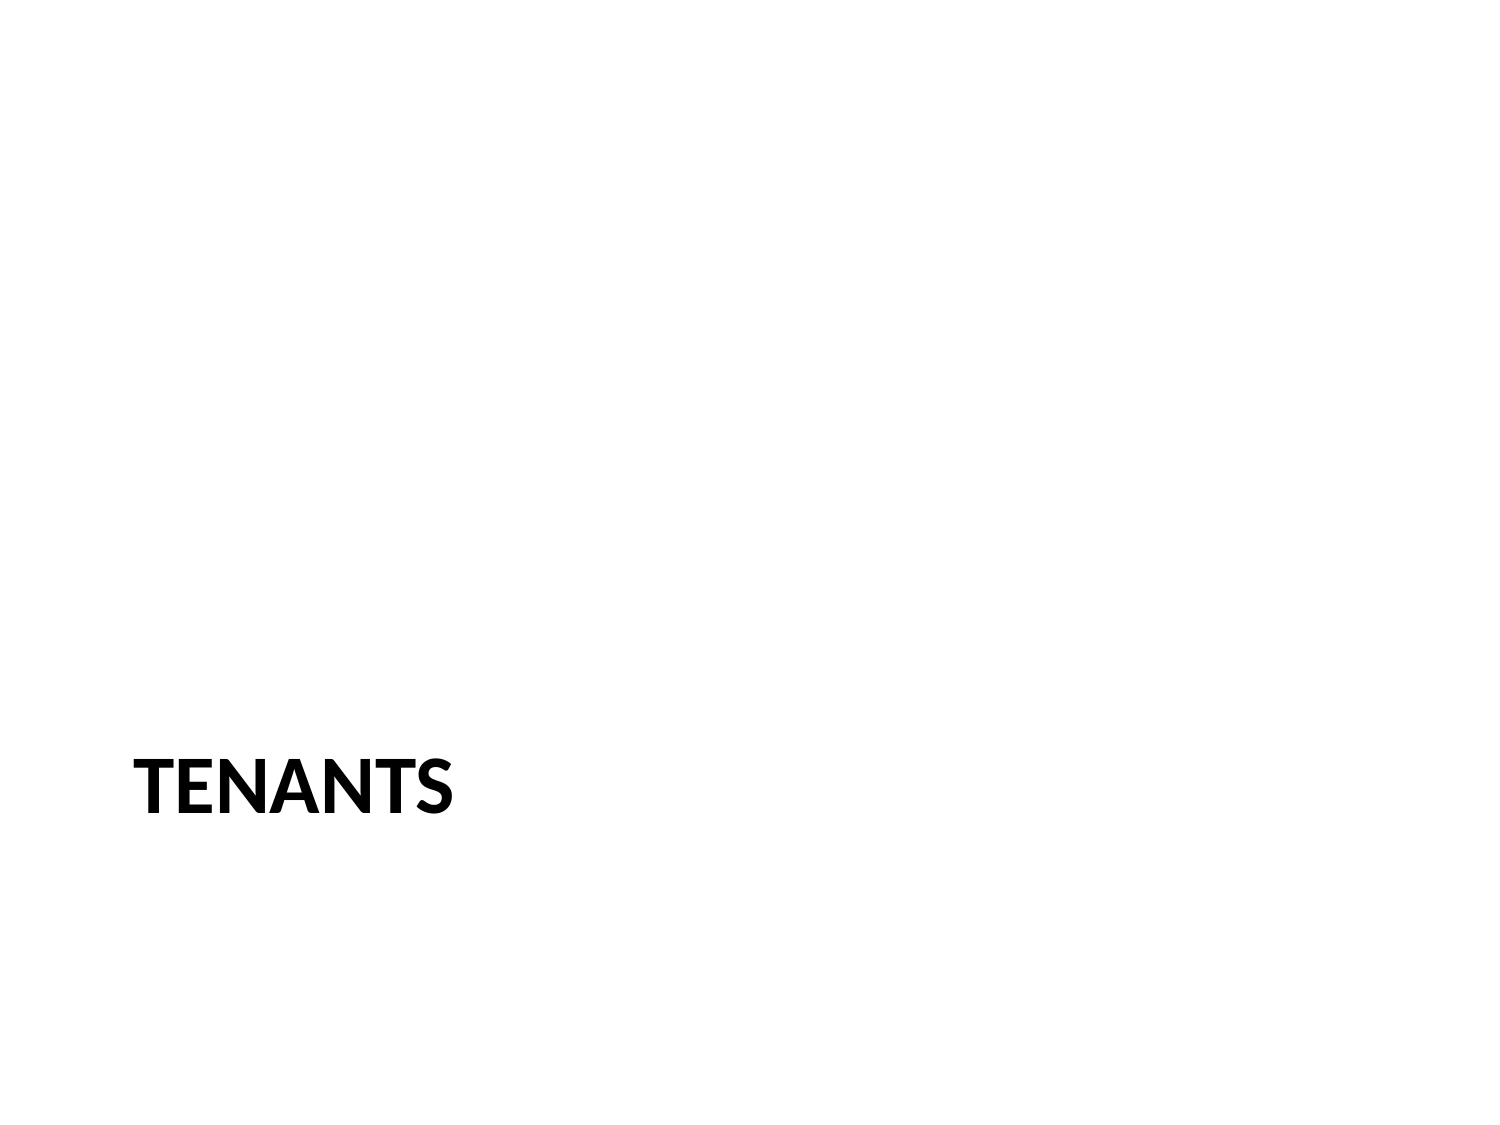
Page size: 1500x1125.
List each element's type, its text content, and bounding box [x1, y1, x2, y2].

title Tenants [118, 722, 1394, 947]
